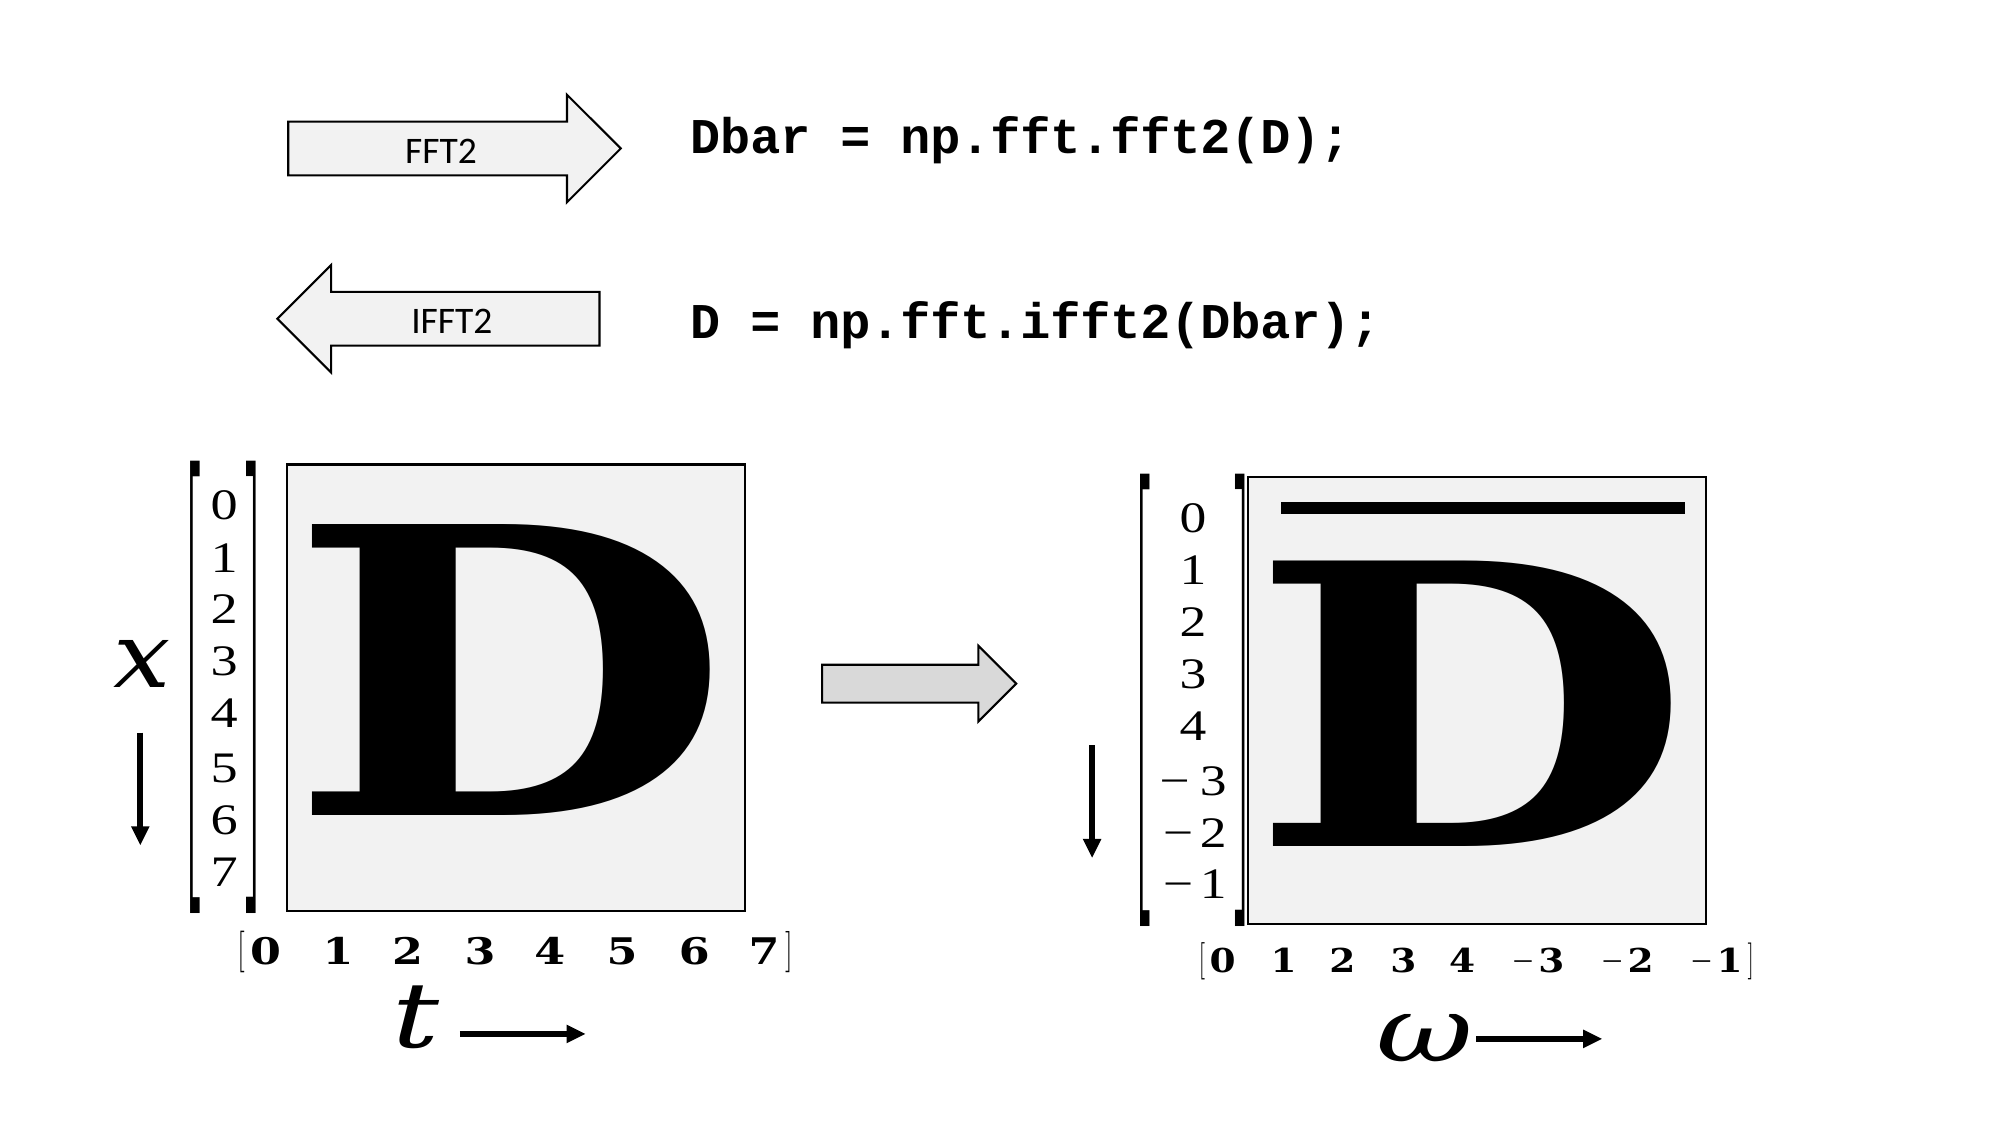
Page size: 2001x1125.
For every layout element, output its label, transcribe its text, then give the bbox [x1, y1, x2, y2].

text_box IFFT2 [275, 262, 601, 376]
text_box FFT2 [287, 92, 623, 205]
text_box D = np.fft.ifft2(Dbar); [675, 280, 1676, 356]
text_box [821, 643, 1018, 725]
text_box Dbar = np.fft.fft2(D); [675, 96, 1676, 171]
